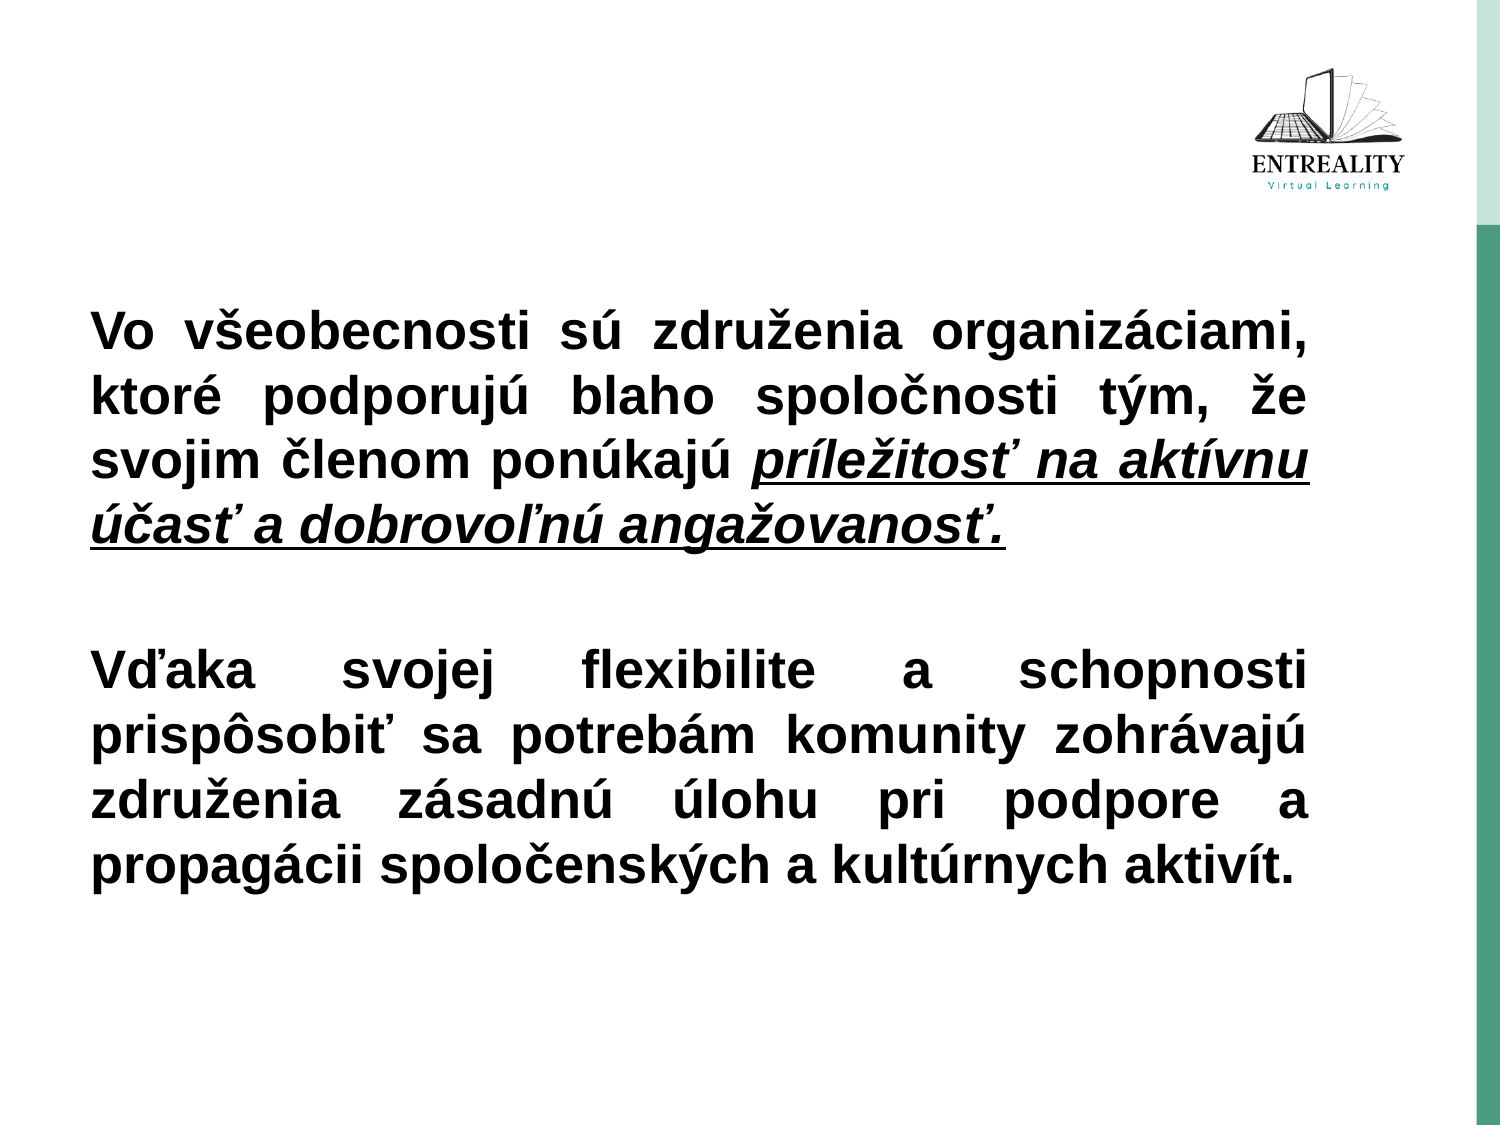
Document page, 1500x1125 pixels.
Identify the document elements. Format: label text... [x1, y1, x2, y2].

list Vo všeobecnosti sú združenia organizáciami, ktoré podporujú blaho spoločnosti tým, že svojim členom ponúkajú príležitosť na aktívnu účasť a dobrovoľnú angažovanosť. Vďaka svojej flexibilite a schopnosti prispôsobiť sa potrebám komunity zohrávajú združenia zásadnú úlohu pri podpore a propagácii spoločenských a kultúrnych aktivít. [75, 287, 1325, 1005]
picture [1198, 0, 1458, 259]
